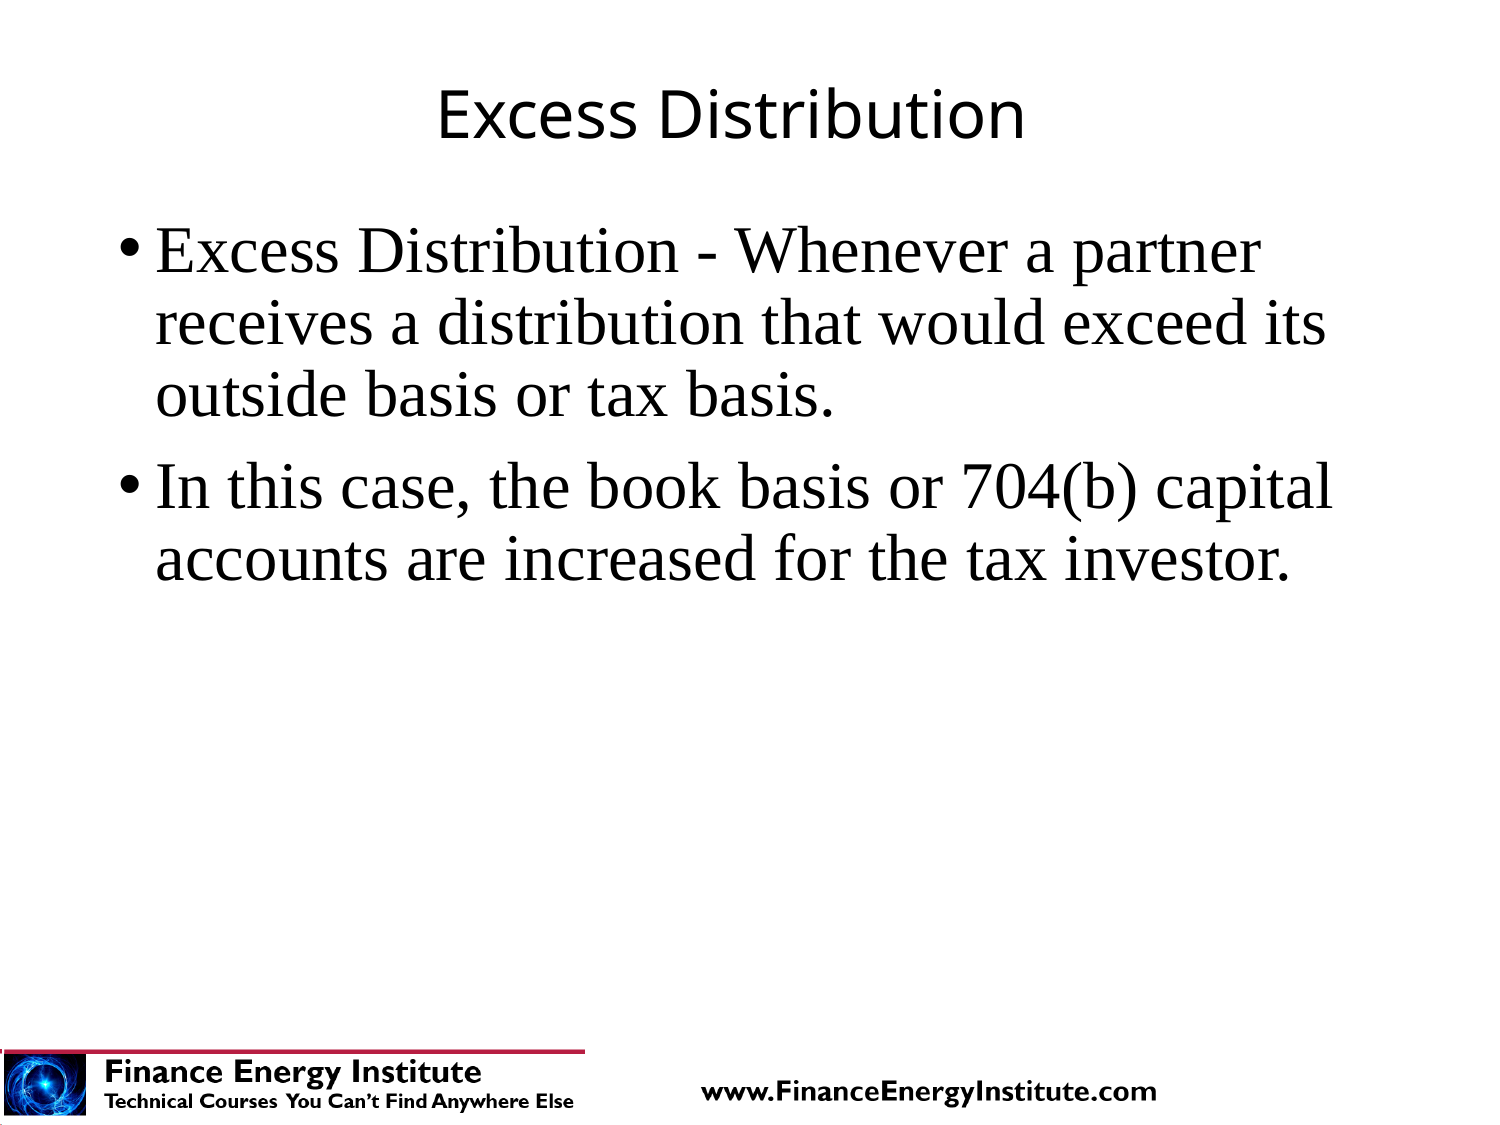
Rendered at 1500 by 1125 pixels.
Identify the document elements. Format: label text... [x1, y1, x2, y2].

picture [0, 1042, 585, 1125]
picture [696, 1074, 1166, 1112]
list Excess Distribution - Whenever a partner receives a distribution that would exceed its outside basis or tax basis. In this case, the book basis or 704(b) capital accounts are increased for the tax investor. [103, 207, 1400, 1014]
title Excess Distribution [103, 59, 1361, 174]
